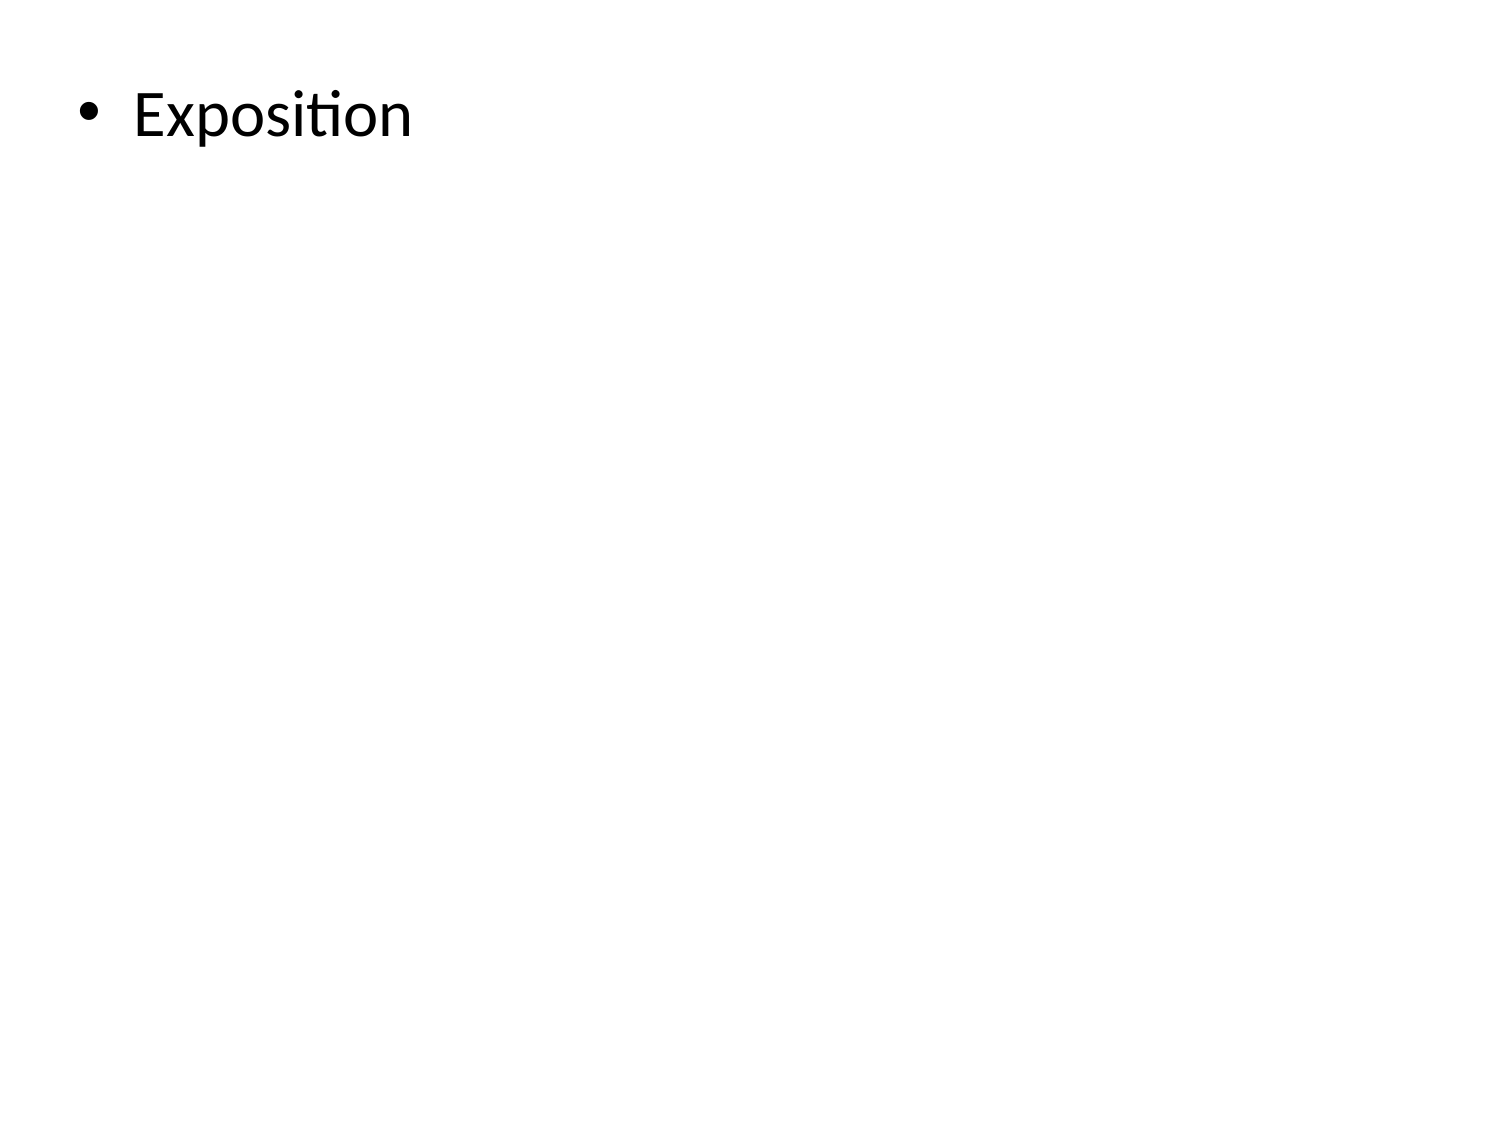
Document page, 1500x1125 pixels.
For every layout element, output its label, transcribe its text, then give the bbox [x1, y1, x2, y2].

list Exposition [62, 62, 1413, 1063]
